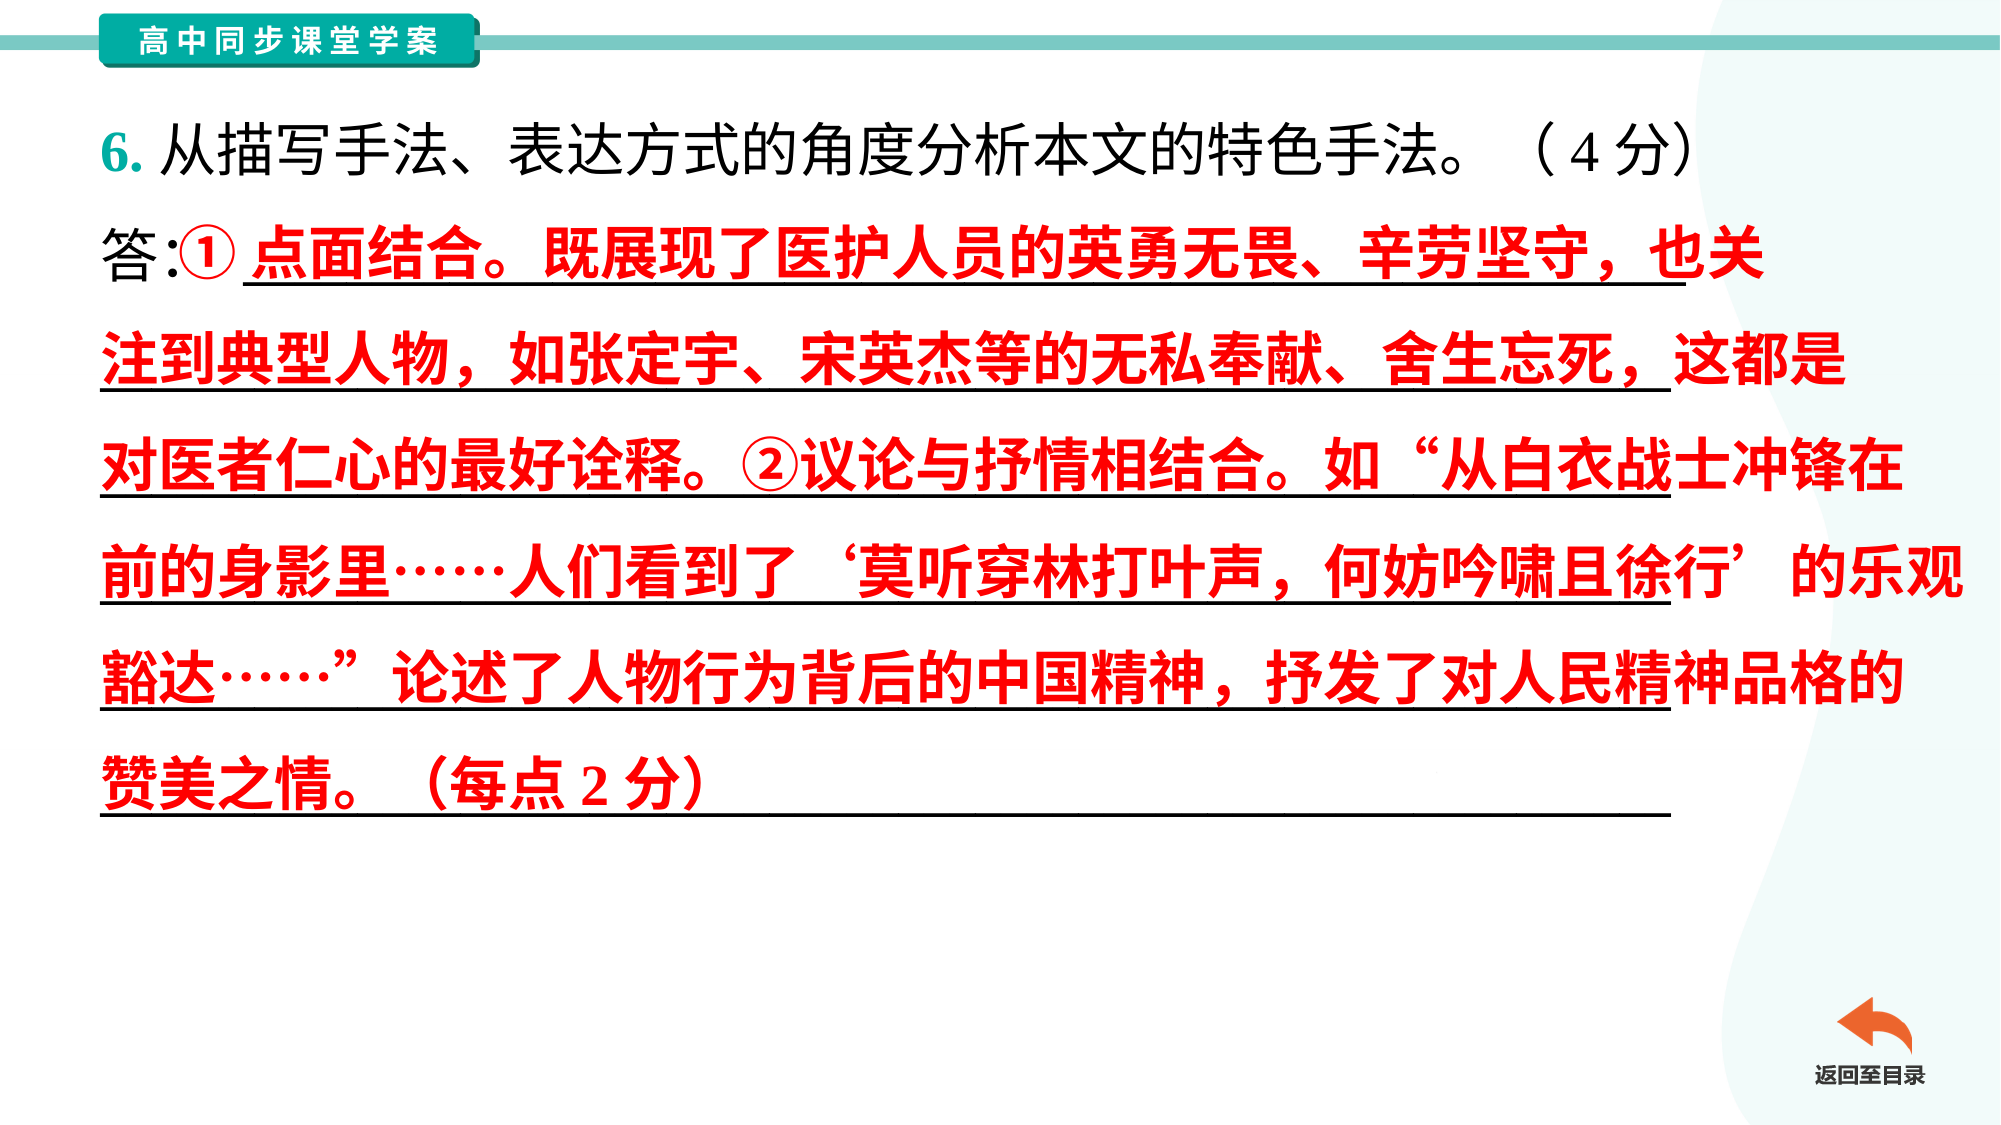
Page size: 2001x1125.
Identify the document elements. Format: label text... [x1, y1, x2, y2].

text_box 6.从描写手法、表达方式的角度分析本文的特色手法。（4分） 答： ________________________________________________________ _____________________________________________________________ _____________________________________________________________ _____________________________________________________________ _____________________________________________________________ _____________________________________________________________ [100, 76, 1899, 179]
picture [0, 0, 2000, 1125]
text_box ①点面结合。既展现了医护人员的英勇无畏、辛劳坚守，也关 注到典型人物，如张定宇、宋英杰等的无私奉献、舍生忘死，这都是 对医者仁心的最好诠释。②议论与抒情相结合。如“从白衣战士冲锋在 前的身影里……人们看到了‘莫听穿林打叶声，何妨吟啸且徐行’的乐观 豁达……”论述了人物行为背后的中国精神，抒发了对人民精神品格的 赞美之情。（每点2分） [100, 179, 1899, 818]
